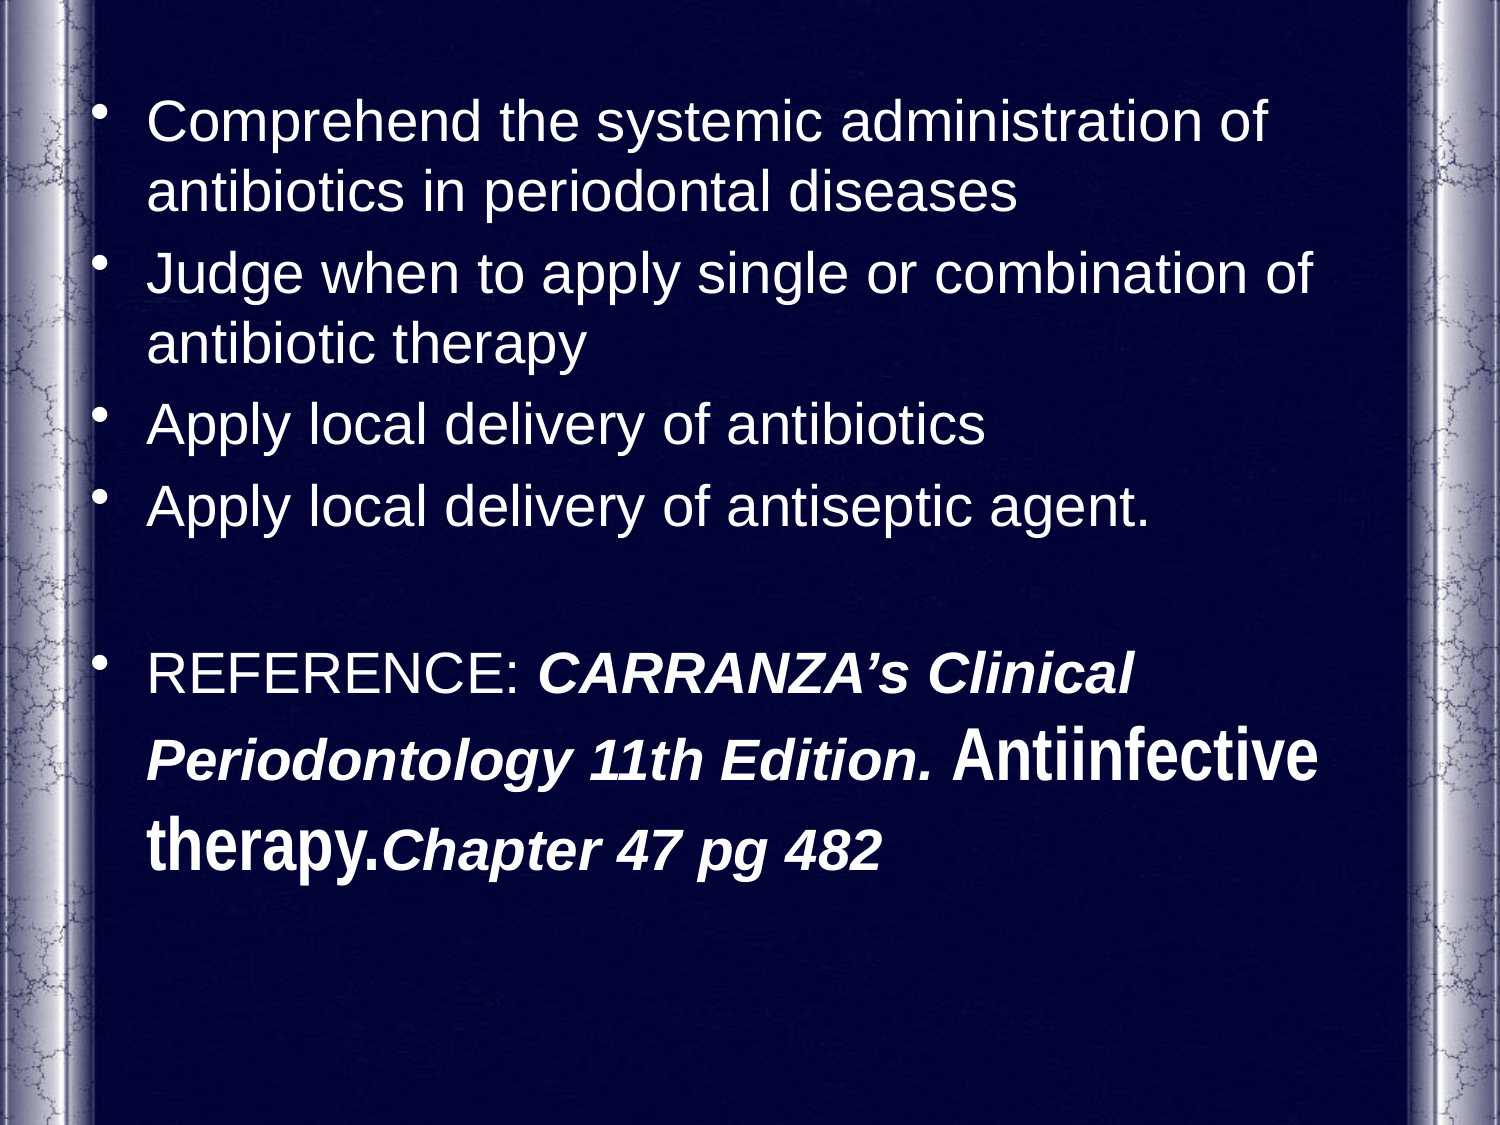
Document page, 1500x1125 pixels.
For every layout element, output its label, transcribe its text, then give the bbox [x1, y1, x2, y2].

picture [0, 0, 1500, 1125]
list Comprehend the systemic administration of antibiotics in periodontal diseases Judge when to apply single or combination of antibiotic therapy Apply local delivery of antibiotics Apply local delivery of antiseptic agent. REFERENCE: CARRANZA’s Clinical Periodontology 11th Edition. Antiinfective therapy.Chapter 47 pg 482 [74, 0, 1426, 737]
